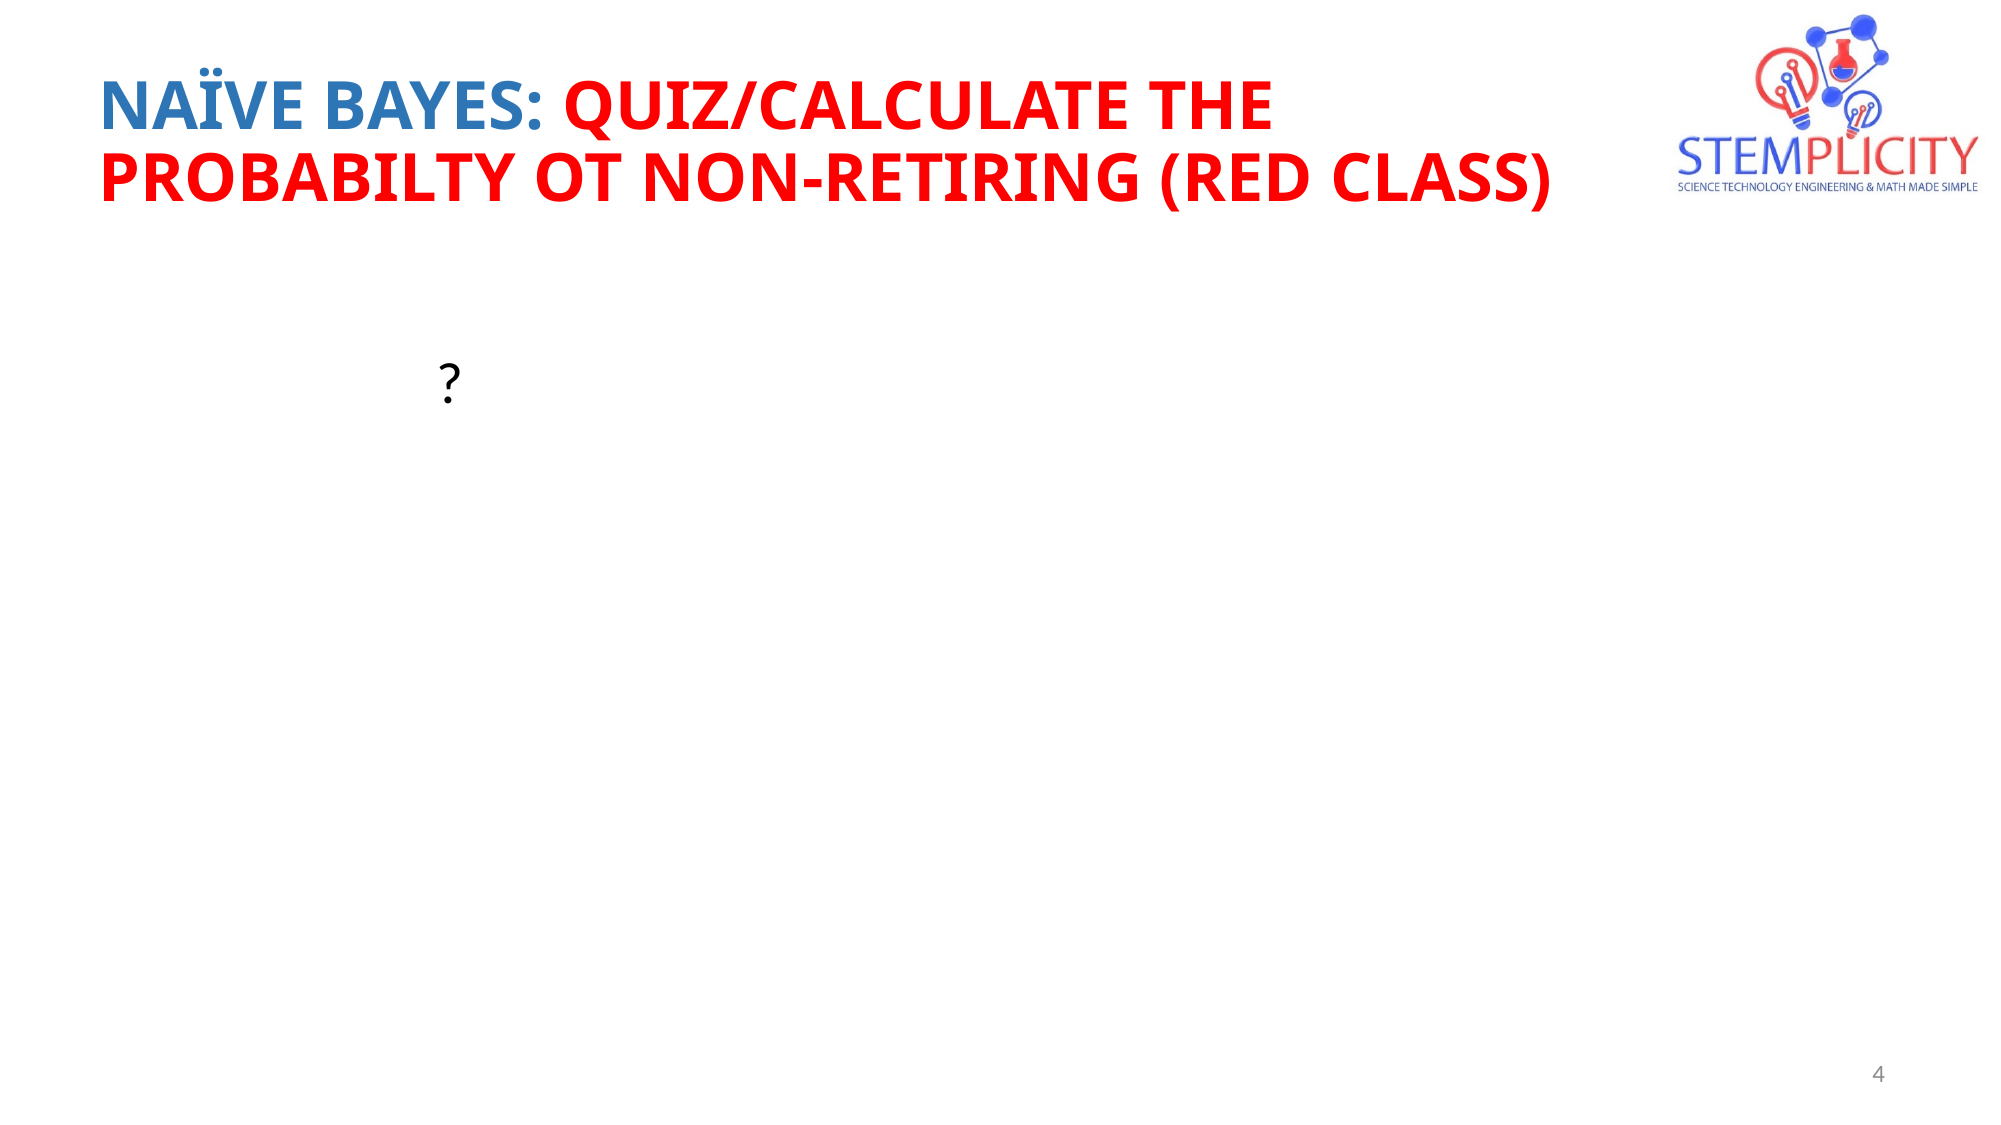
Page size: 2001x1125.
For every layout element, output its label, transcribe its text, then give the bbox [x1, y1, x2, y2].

slide_number 4 [1433, 1042, 1900, 1103]
text_box NAÏVE BAYES: QUIZ/CALCULATE THE PROBABILTY OT NON-RETIRING (RED CLASS) [87, 62, 1650, 226]
picture [1670, 7, 1986, 201]
